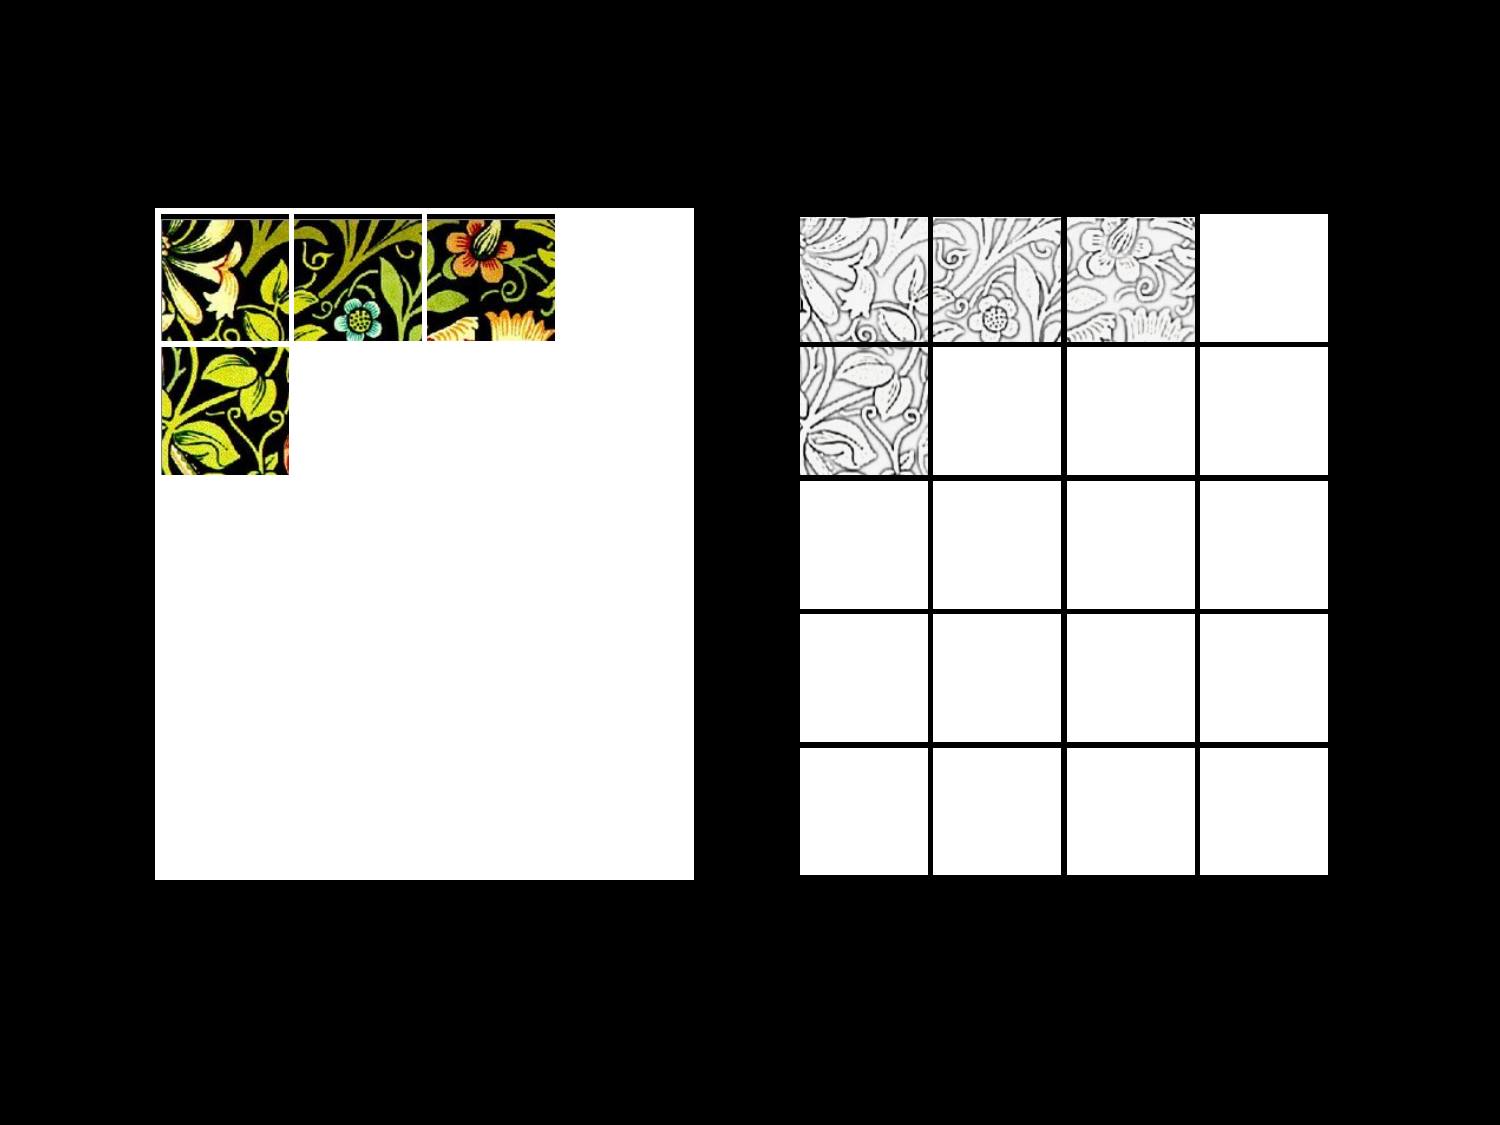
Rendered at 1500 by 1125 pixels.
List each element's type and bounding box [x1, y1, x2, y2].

picture [160, 219, 692, 880]
picture [796, 217, 1327, 880]
table_header [1200, 214, 1328, 219]
